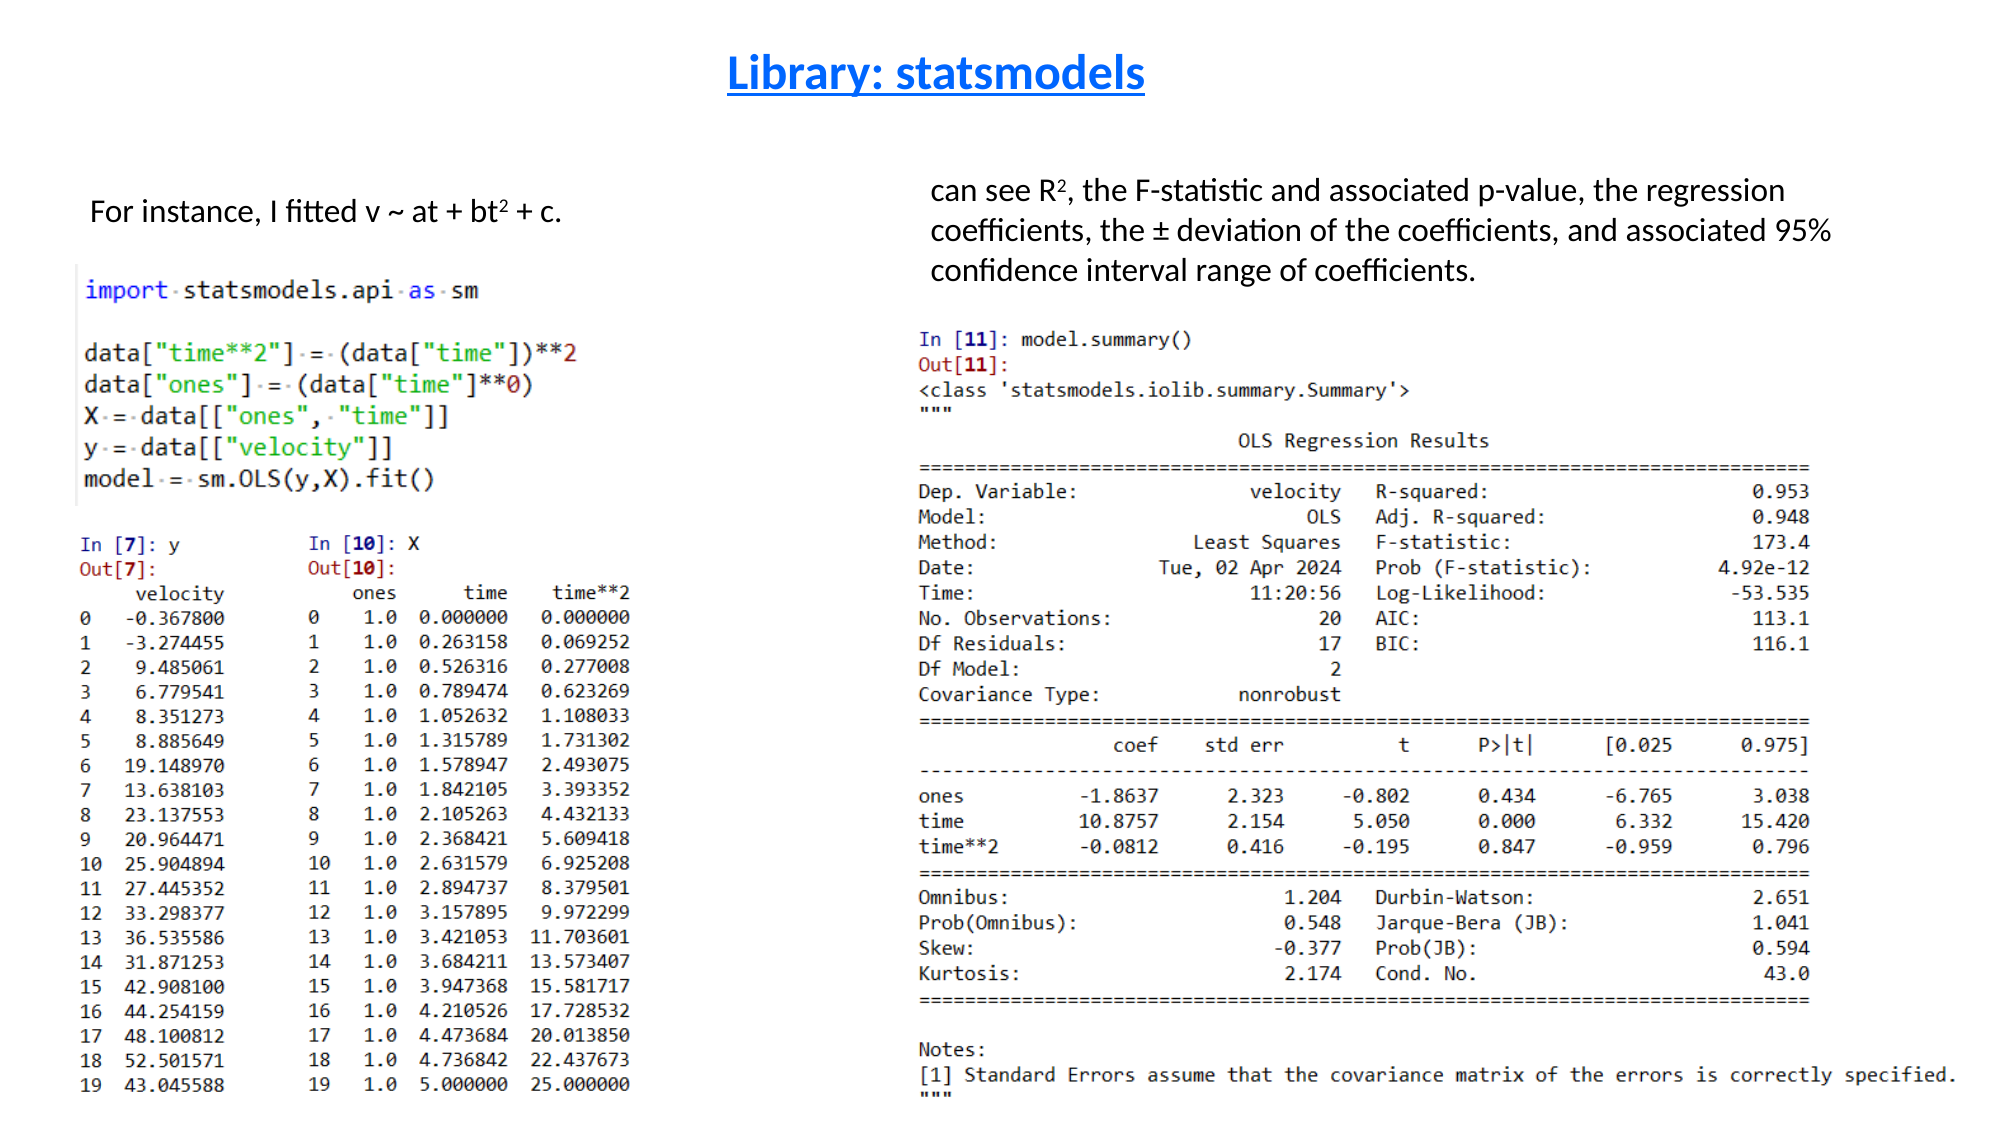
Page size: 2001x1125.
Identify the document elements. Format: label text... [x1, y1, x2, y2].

text_box Library: statsmodels [712, 32, 1161, 108]
picture [915, 322, 1957, 1102]
picture [75, 264, 596, 506]
picture [301, 523, 646, 1102]
text_box For instance, I fitted v ~ at + bt2 + c. [75, 182, 694, 237]
text_box can see R2, the F-statistic and associated p-value, the regression coefficients, the ± deviation of the coefficients, and associated 95% confidence interval range of coefficients. [915, 161, 1887, 296]
picture [75, 523, 242, 1103]
